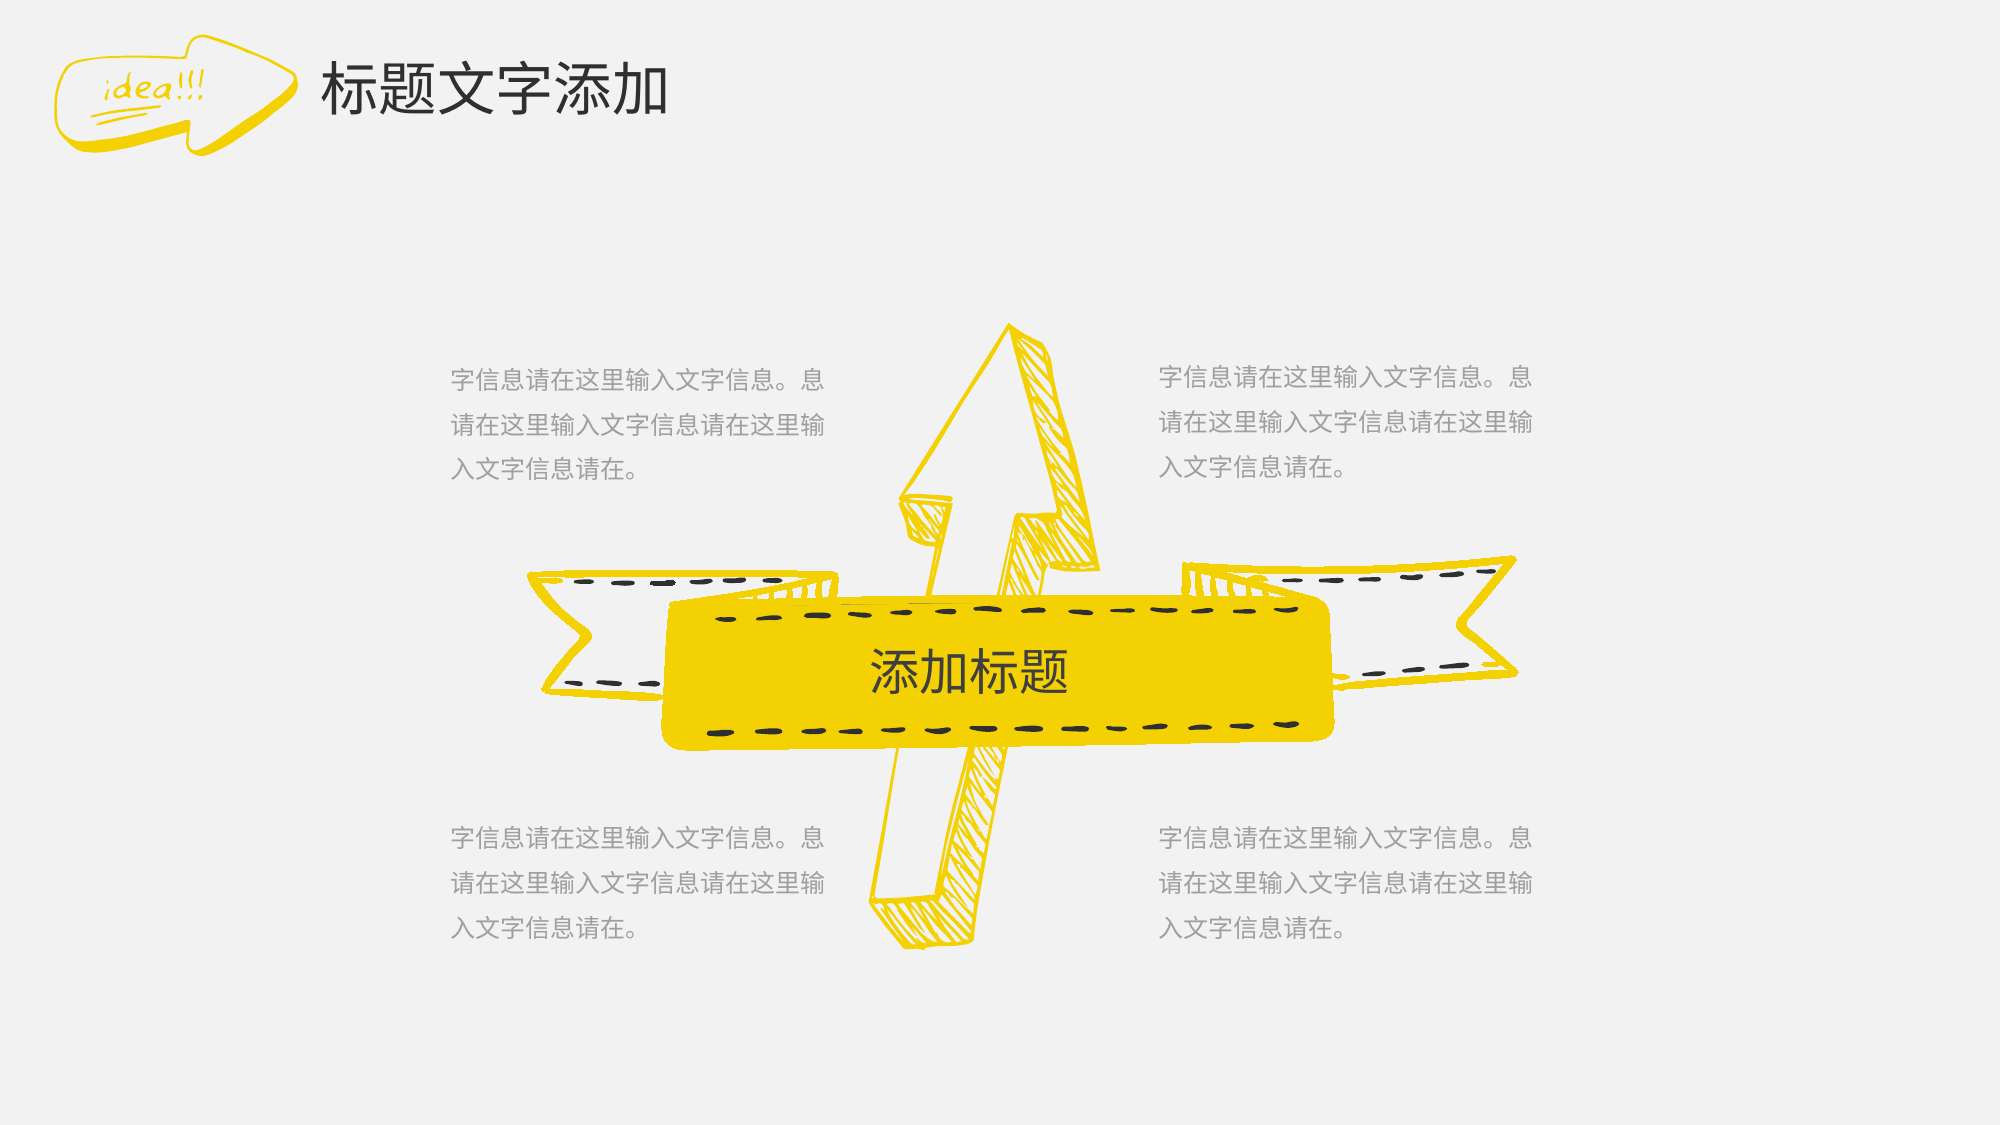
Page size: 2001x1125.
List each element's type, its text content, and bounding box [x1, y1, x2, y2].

text_box [54, 34, 298, 157]
text_box 字信息请在这里输入文字信息。息请在这里输入文字信息请在这里输入文字信息请在。 [435, 800, 843, 950]
text_box 字信息请在这里输入文字信息。息请在这里输入文字信息请在这里输入文字信息请在。 [1144, 339, 1552, 489]
text_box 字信息请在这里输入文字信息。息请在这里输入文字信息请在这里输入文字信息请在。 [1144, 800, 1552, 950]
text_box [868, 752, 1007, 951]
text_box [526, 555, 1520, 752]
text_box [898, 322, 1097, 555]
text_box 字信息请在这里输入文字信息。息请在这里输入文字信息请在这里输入文字信息请在。 [435, 341, 843, 492]
text_box 标题文字添加 [306, 44, 749, 130]
